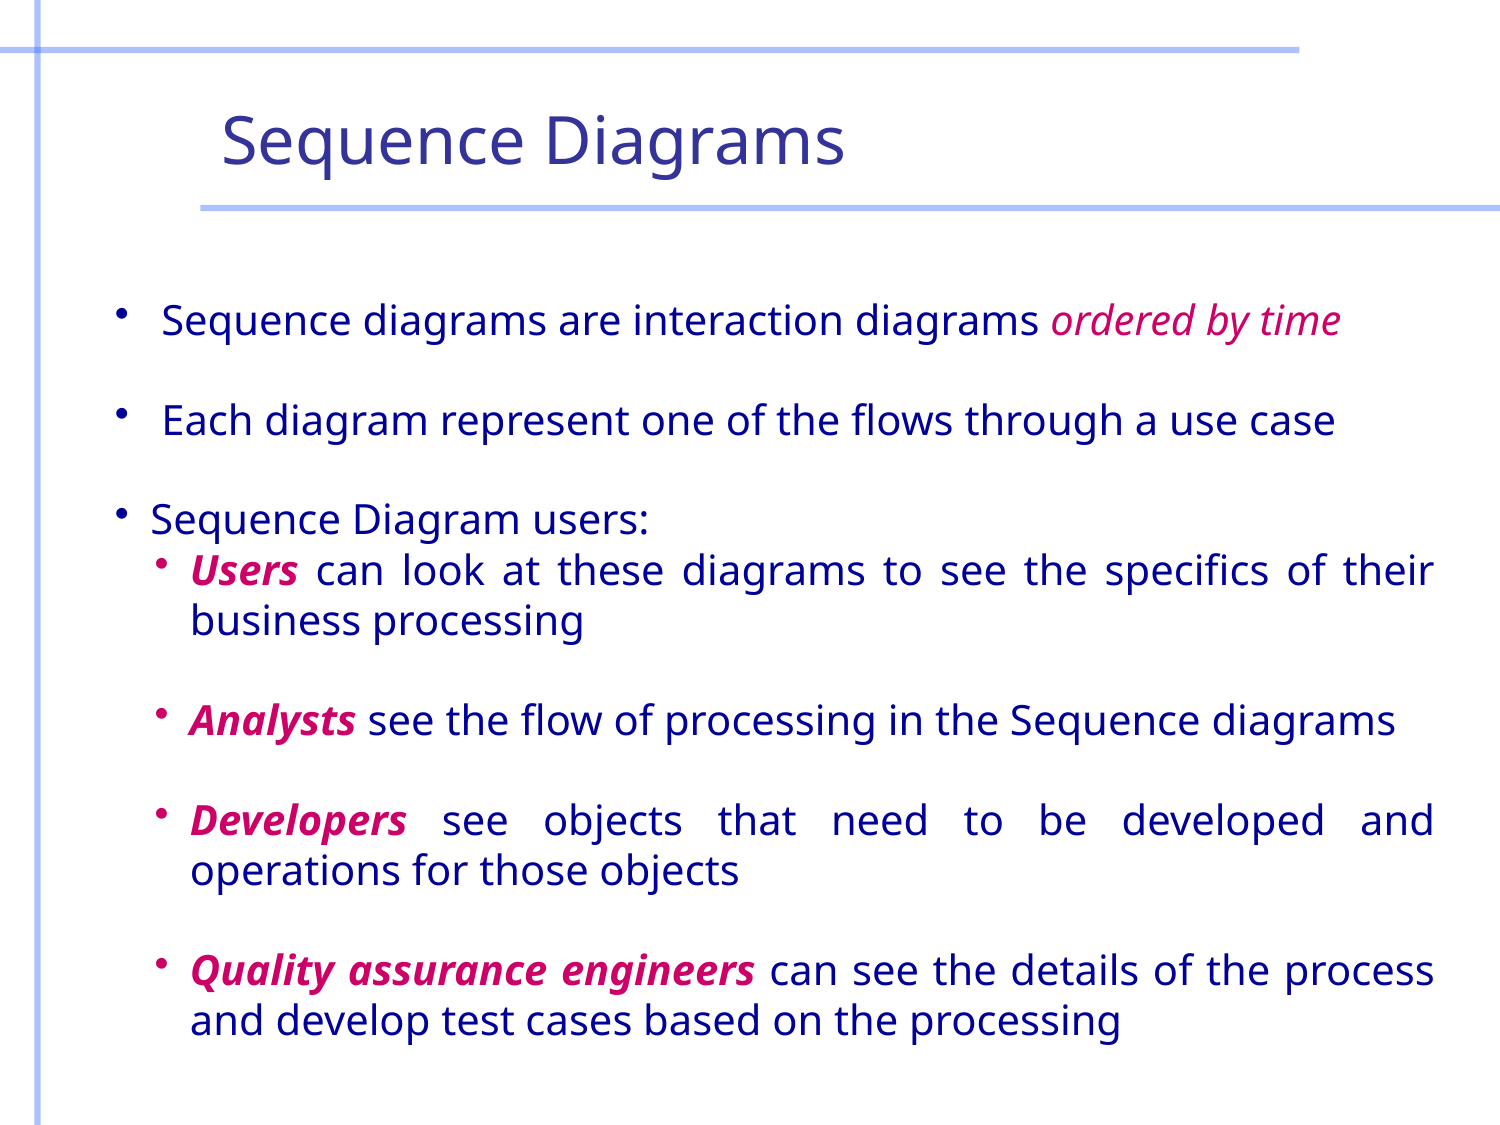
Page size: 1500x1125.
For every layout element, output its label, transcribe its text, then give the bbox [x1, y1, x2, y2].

text_box Sequence Diagrams [206, 90, 1436, 185]
text_box Sequence diagrams are interaction diagrams ordered by time Each diagram represent one of the flows through a use case Sequence Diagram users: Users can look at these diagrams to see the specifics of their business processing Analysts see the flow of processing in the Sequence diagrams Developers see objects that need to be developed and operations for those objects Quality assurance engineers can see the details of the process and develop test cases based on the processing [100, 285, 1451, 1051]
